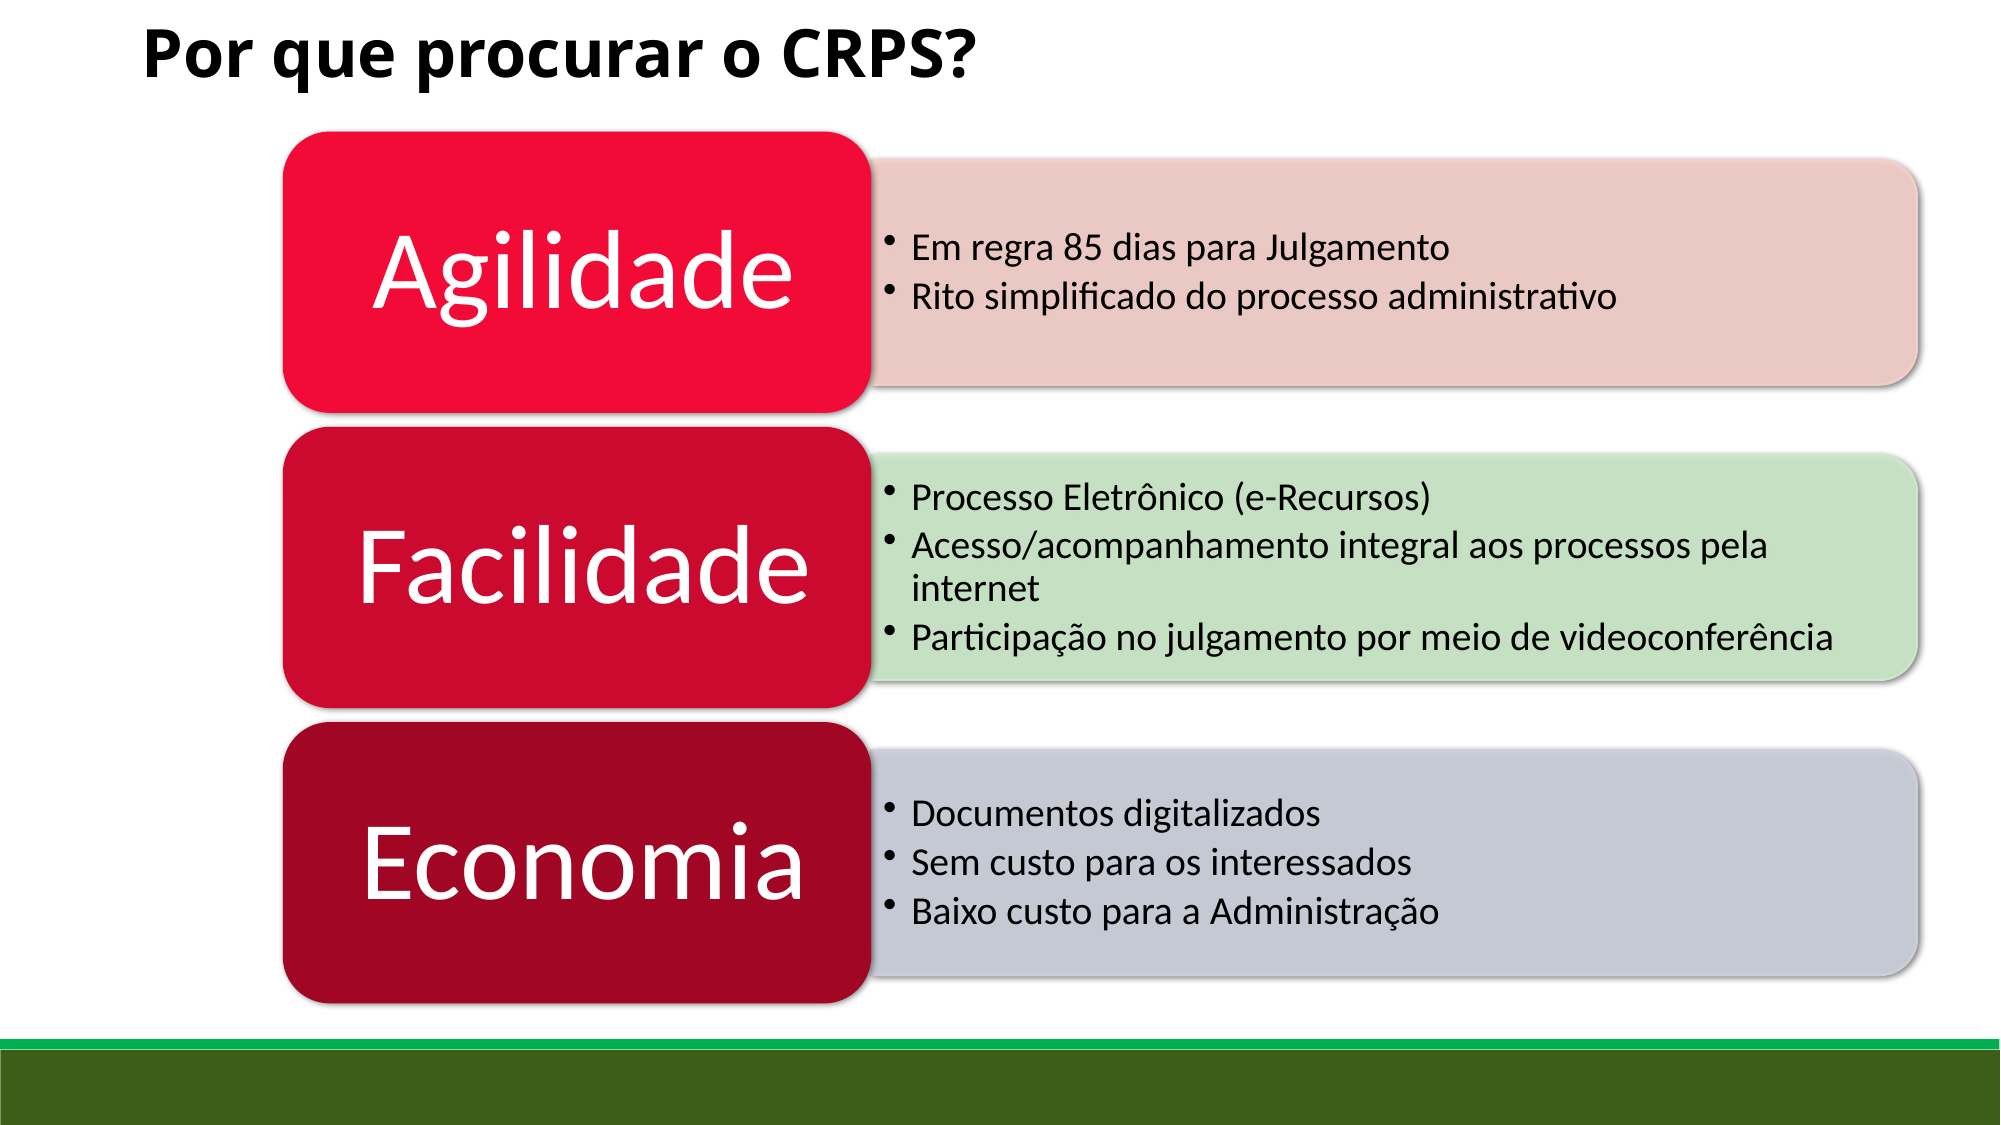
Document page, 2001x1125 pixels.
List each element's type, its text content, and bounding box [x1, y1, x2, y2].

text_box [282, 130, 1918, 1005]
text_box Por que procurar o CRPS? [126, 3, 1350, 98]
